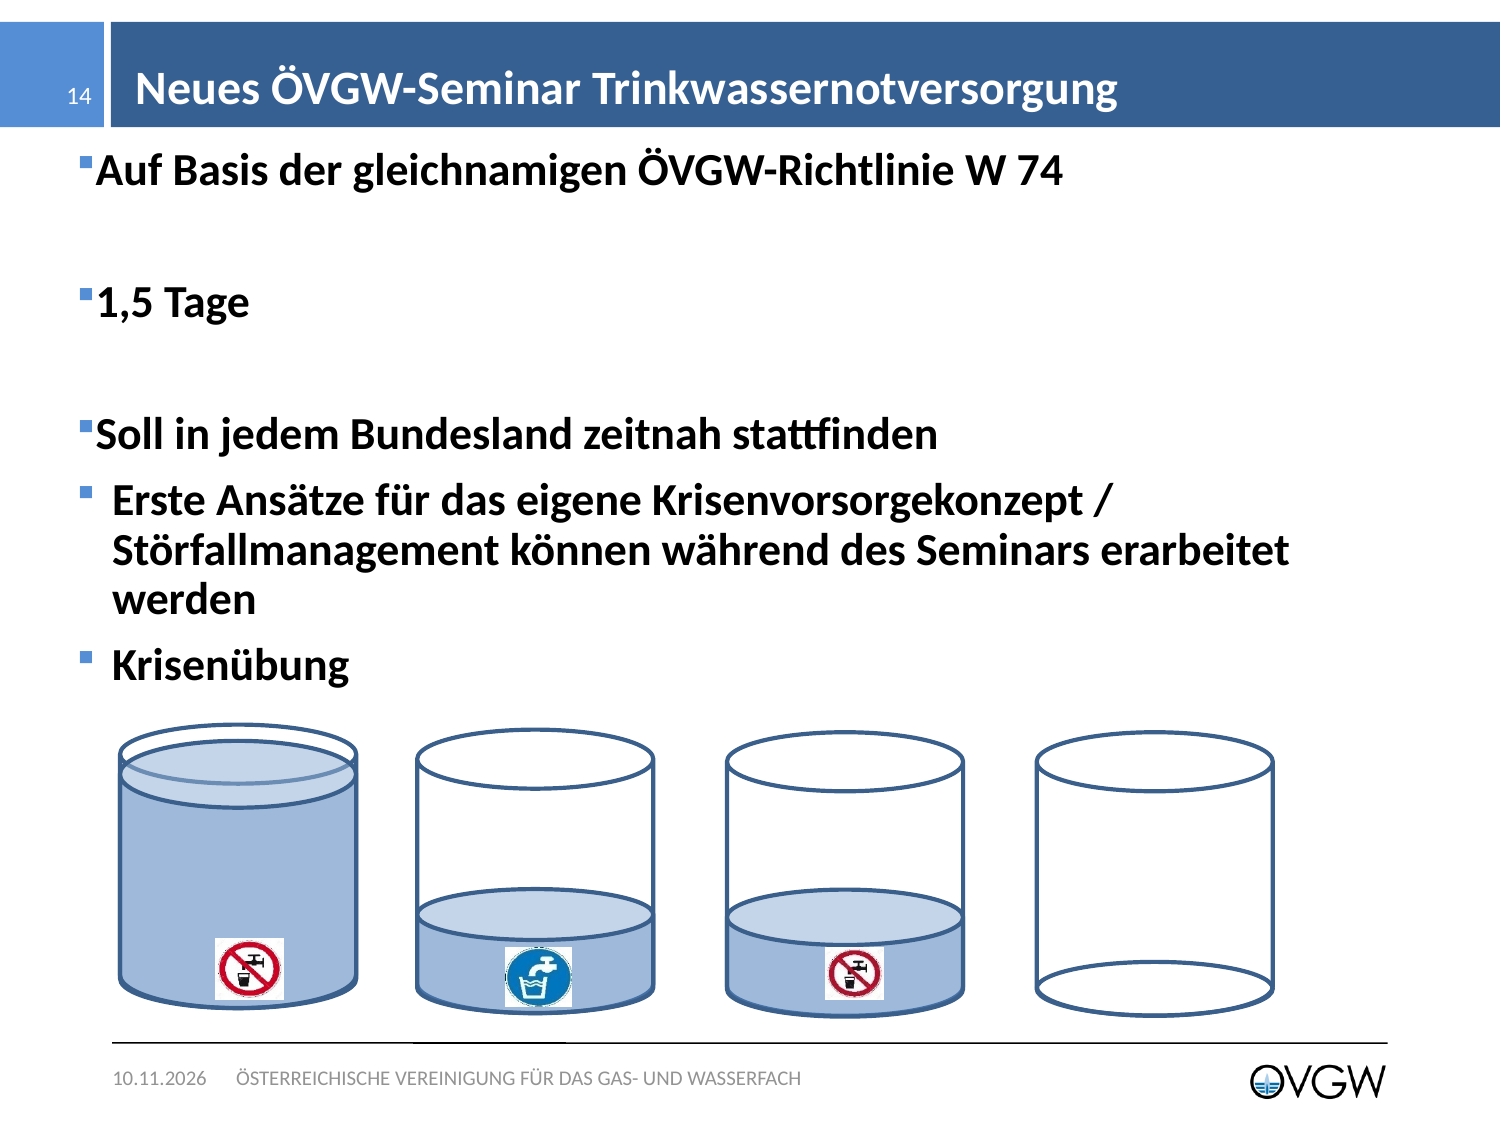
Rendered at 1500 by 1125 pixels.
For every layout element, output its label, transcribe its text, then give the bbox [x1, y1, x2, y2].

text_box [1036, 732, 1273, 1017]
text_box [119, 724, 357, 1009]
footer ÖSTERREICHISCHE VEREINIGUNG FÜR DAS GAS- UND WASSERFACH [236, 1059, 1003, 1095]
slide_number 14 [16, 64, 92, 125]
title Neues ÖVGW-Seminar Trinkwassernotversorgung [112, 45, 1483, 126]
list Auf Basis der gleichnamigen ÖVGW-Richtlinie W 74 1,5 Tage Soll in jedem Bundesland zeitnah stattfinden Erste Ansätze für das eigene Krisenvorsorgekonzept / Störfallmanagement können während des Seminars erarbeitet werden Krisenübung [76, 138, 1371, 966]
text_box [416, 729, 654, 1014]
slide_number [112, 1059, 230, 1095]
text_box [726, 731, 964, 1017]
picture [1238, 1054, 1397, 1109]
